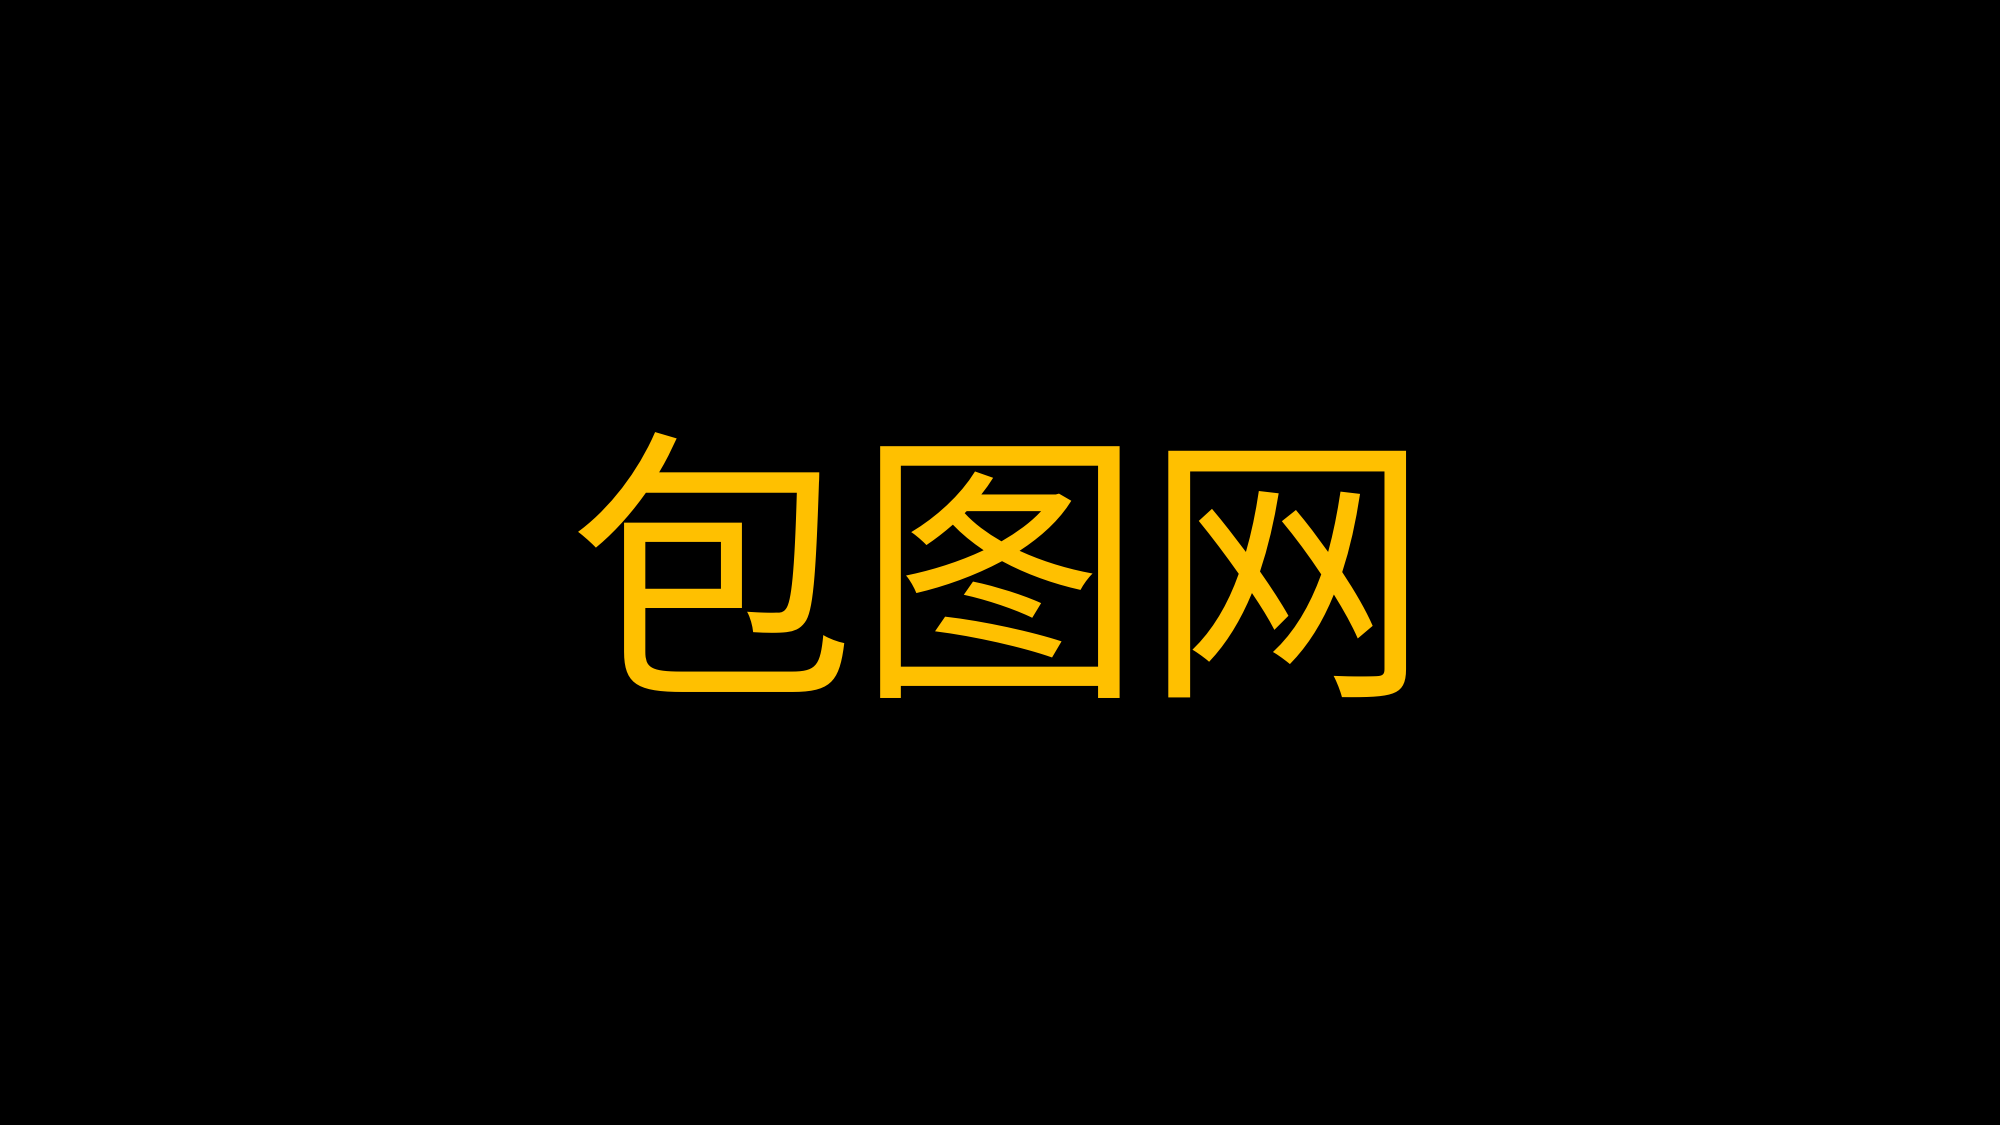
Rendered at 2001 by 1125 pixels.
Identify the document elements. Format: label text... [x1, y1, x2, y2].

text_box 包图网 [500, 380, 1500, 741]
